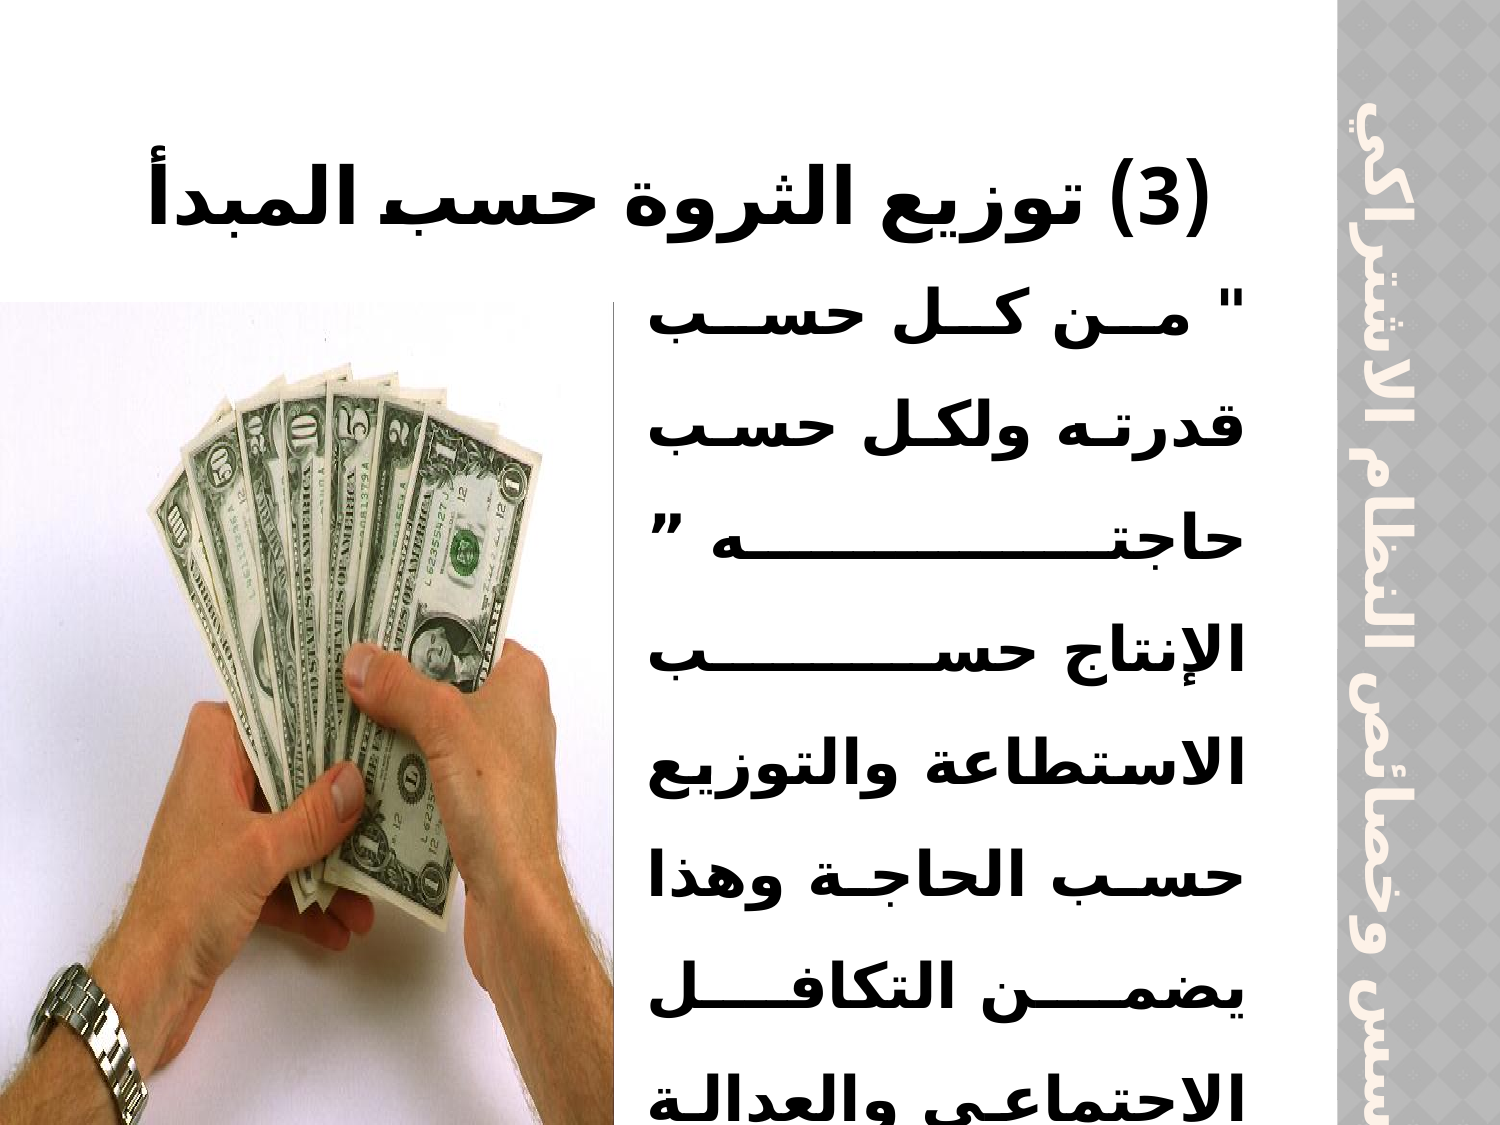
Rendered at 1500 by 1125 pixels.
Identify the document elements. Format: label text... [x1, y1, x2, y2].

title (3) توزيع الثروة حسب المبدأ [75, 52, 1263, 240]
text_box اسس وخصائص النظام الاشتراكي [1352, 66, 1500, 1125]
picture [0, 302, 615, 1125]
list " من كل حسب قدرته ولكل حسب حاجته ” الإنتاج حسب الاستطاعة والتوزيع حسب الحاجة وهذا يضمن التكافل الاجتماعي والعدالة الاجتماعية فهذا النظام يهتم بالجماعة. [631, 137, 1263, 1125]
